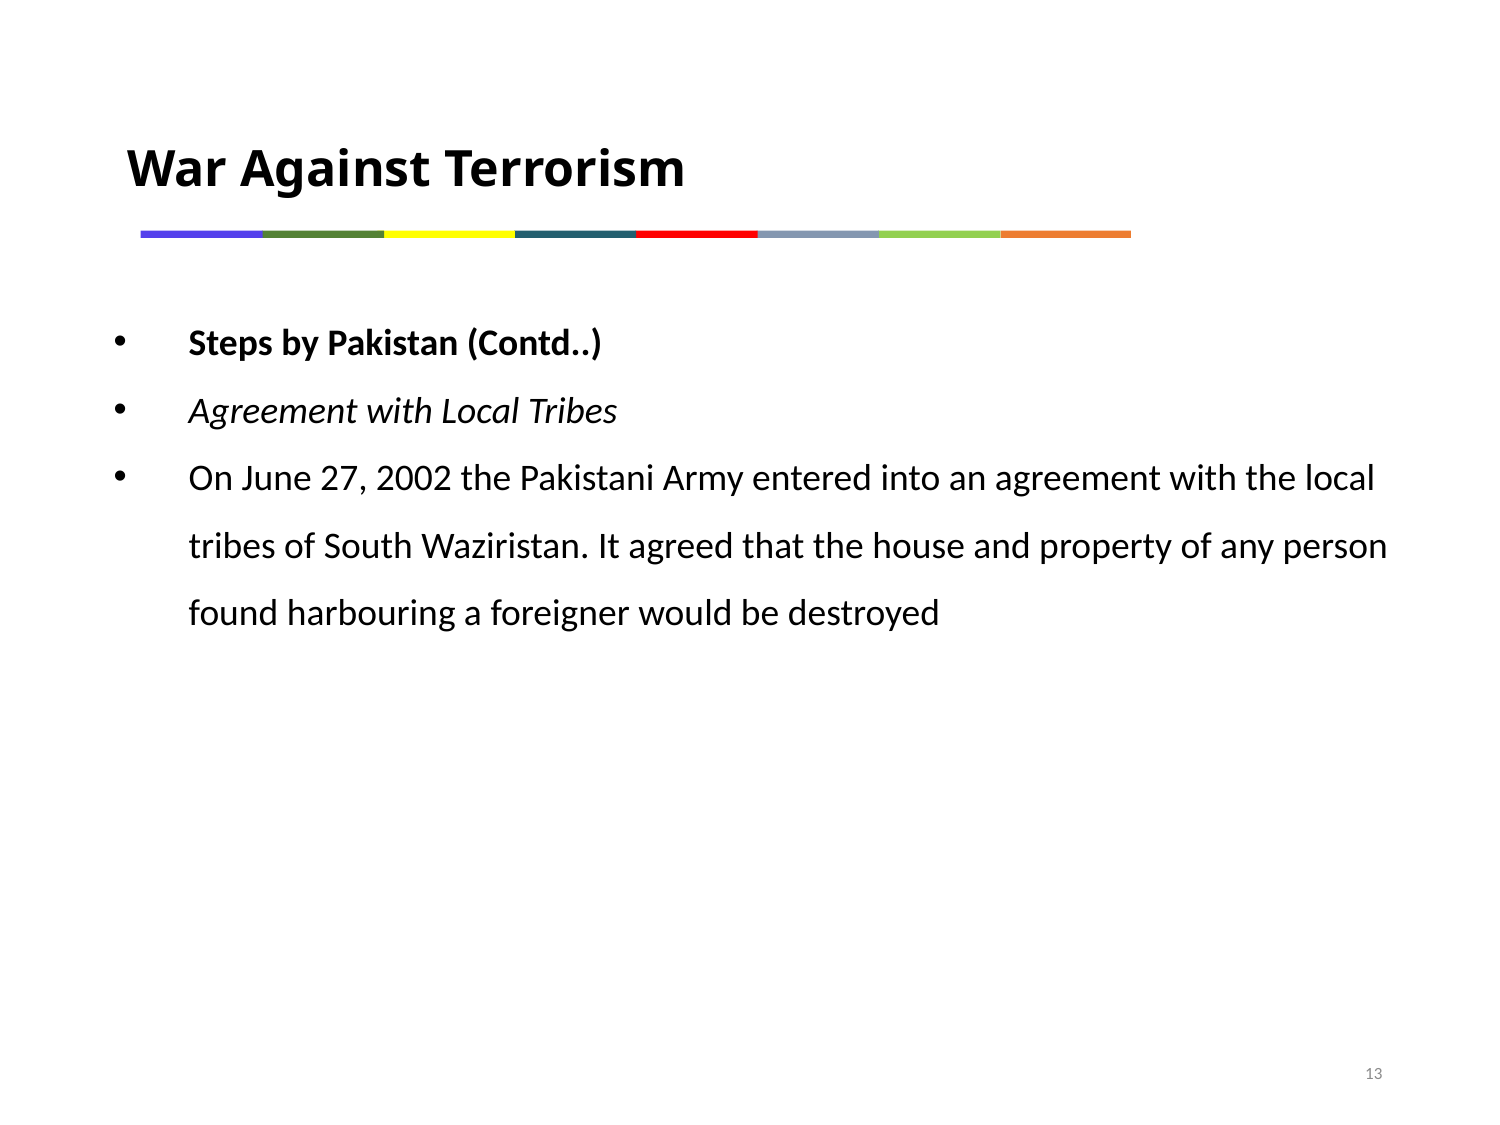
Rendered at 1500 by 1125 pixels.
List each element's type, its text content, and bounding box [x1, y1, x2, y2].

slide_number 13 [1060, 1042, 1398, 1103]
text_box War Against Terrorism [112, 120, 1500, 276]
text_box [140, 230, 1131, 239]
text_box Steps by Pakistan (Contd..) Agreement with Local Tribes On June 27, 2002 the Pakistani Army entered into an agreement with the local tribes of South Waziristan. It agreed that the house and property of any person found harbouring a foreigner would be destroyed [98, 288, 1415, 641]
